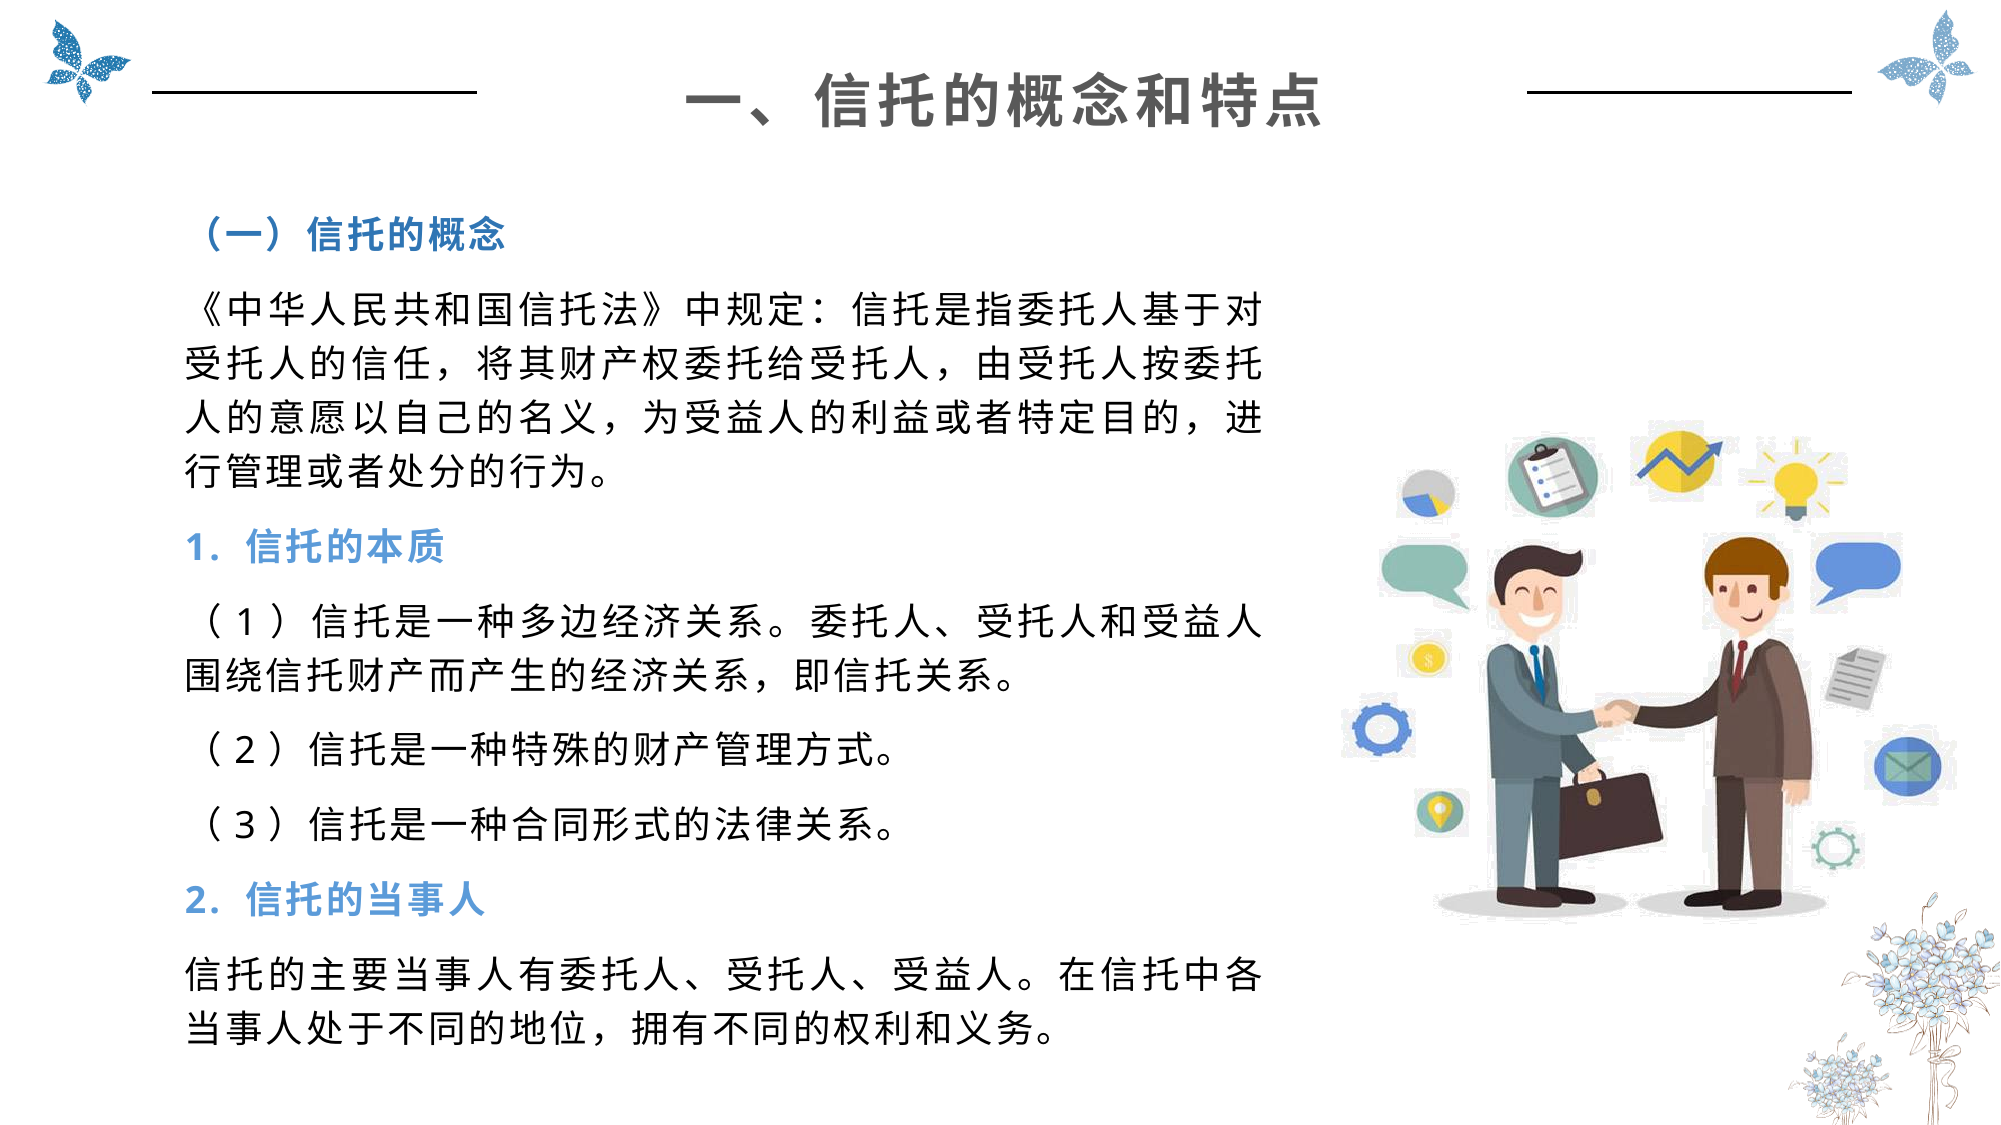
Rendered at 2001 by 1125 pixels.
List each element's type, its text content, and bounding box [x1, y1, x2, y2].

picture [1307, 373, 2000, 1125]
text_box （一）信托的概念 《中华人民共和国信托法》中规定：信托是指委托人基于对受托人的信任，将其财产权委托给受托人，由受托人按委托人的意愿以自己的名义，为受益人的利益或者特定目的，进行管理或者处分的行为。 1. 信托的本质 （1）信托是一种多边经济关系。委托人、受托人和受益人围绕信托财产而产生的经济关系，即信托关系。 （2）信托是一种特殊的财产管理方式。 （3）信托是一种合同形式的法律关系。 2. 信托的当事人 信托的主要当事人有委托人、受托人、受益人。在信托中各当事人处于不同的地位，拥有不同的权利和义务。 [113, 196, 1279, 1056]
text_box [151, 55, 1852, 142]
